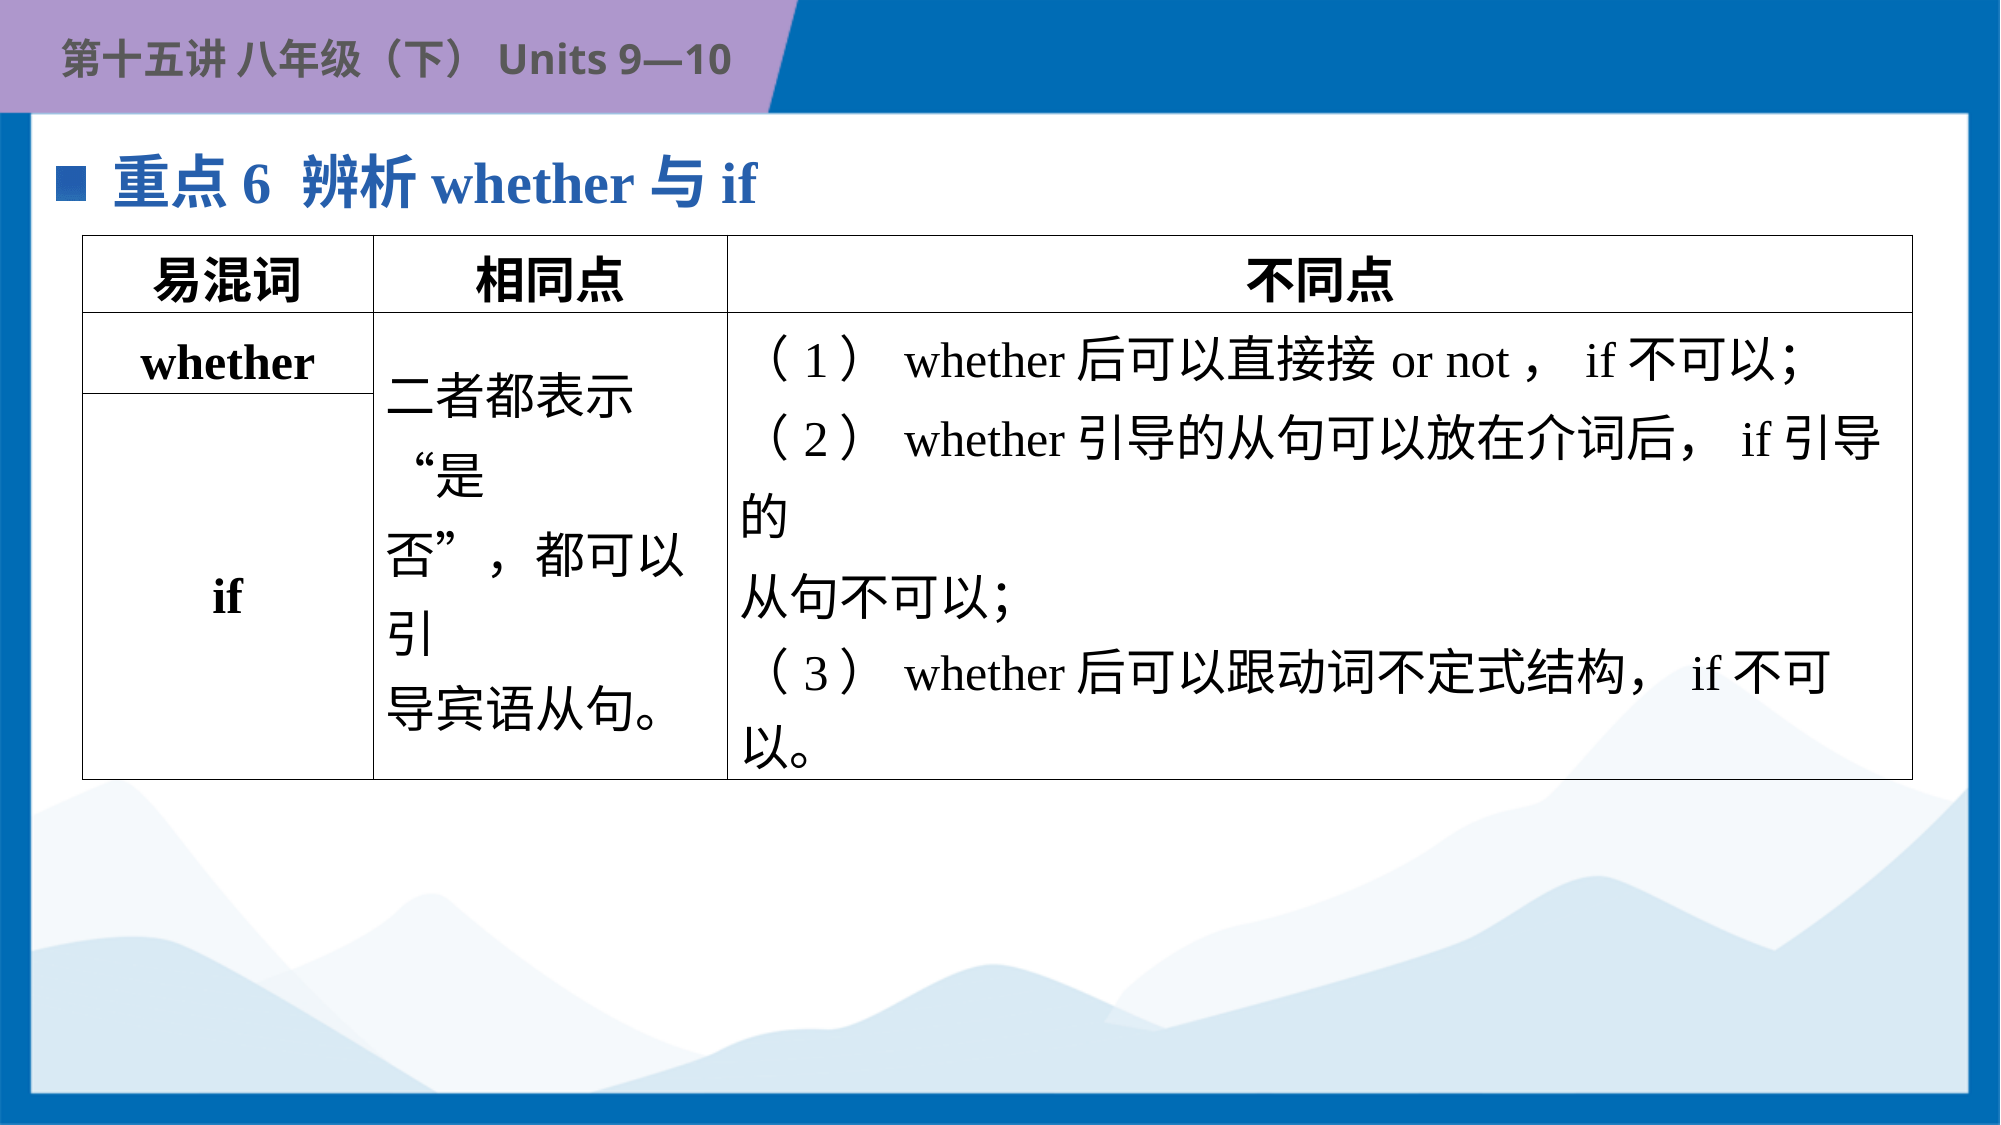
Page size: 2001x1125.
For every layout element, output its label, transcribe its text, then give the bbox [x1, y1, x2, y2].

picture [0, 0, 2000, 1125]
table_header 不同点 [728, 236, 1912, 312]
text_box 重点6 辨析whether与if [112, 144, 1917, 215]
table_cell 二者都表示“是 否”，都可以引 导宾语从句。 [374, 313, 727, 779]
table_header 易混词 [83, 236, 373, 312]
table_cell whether [83, 313, 373, 393]
table_cell if [83, 394, 373, 779]
table_header 相同点 [374, 236, 727, 312]
table_cell （1）whether后可以直接接or not，if不可以； （2）whether引导的从句可以放在介词后，if引导的 从句不可以； （3）whether后可以跟动词不定式结构，if不可以。 [728, 313, 1912, 779]
